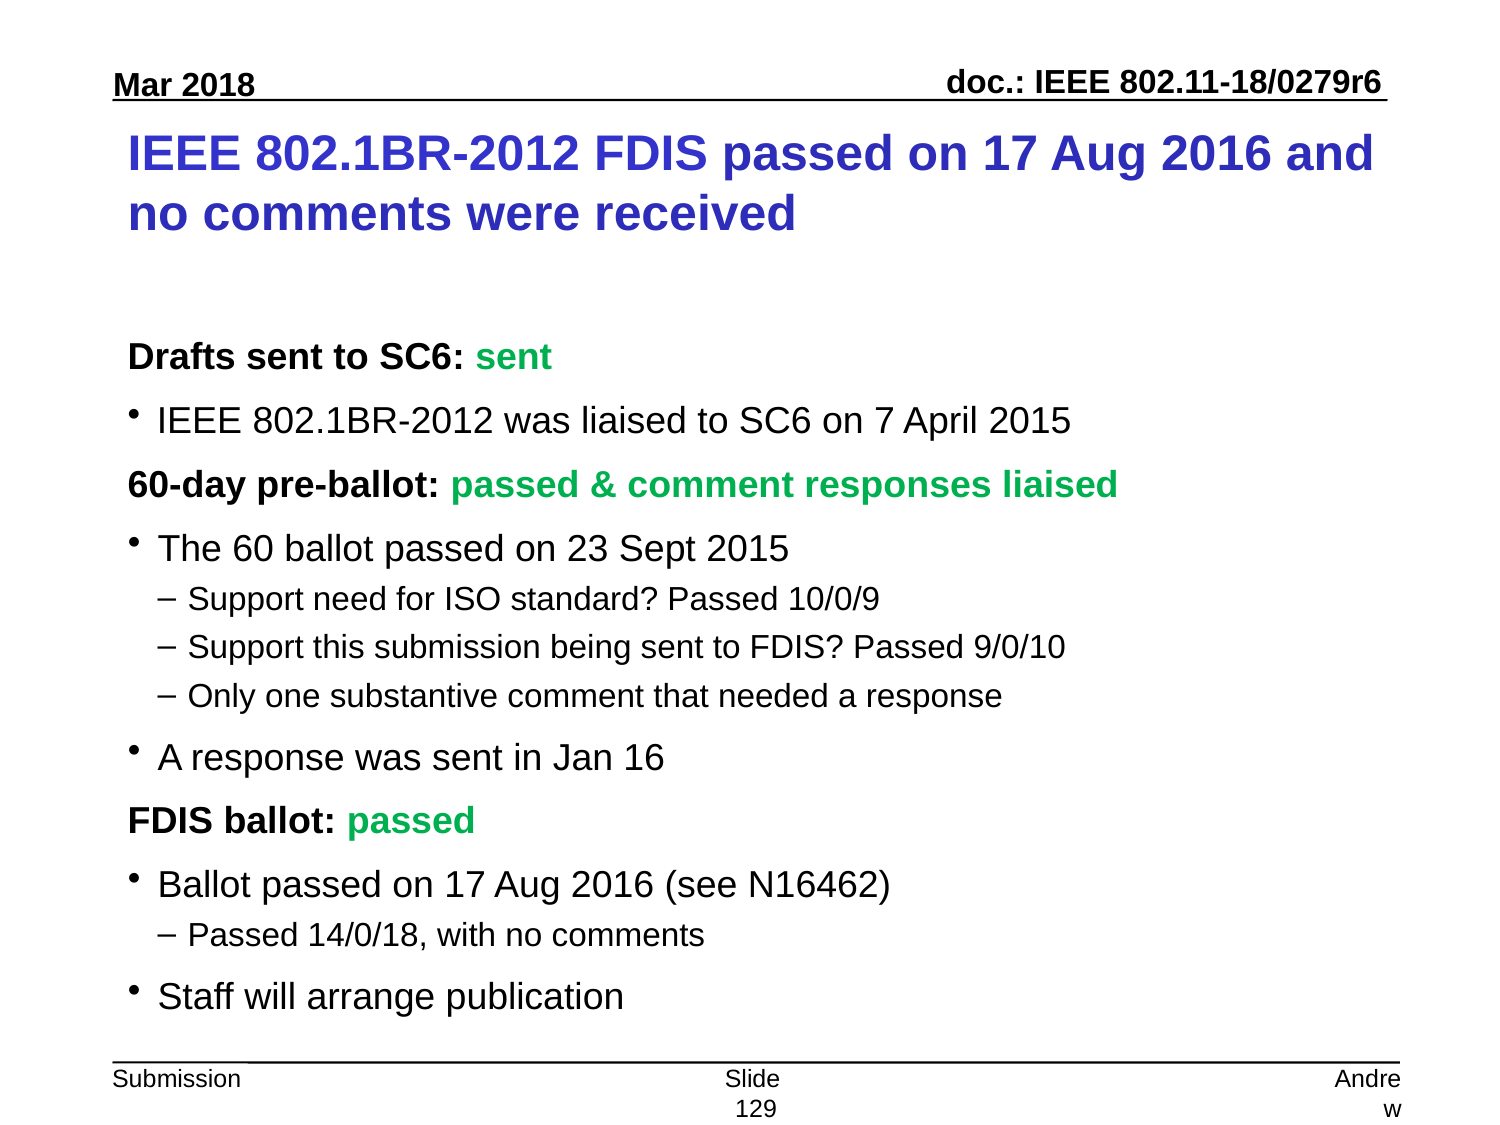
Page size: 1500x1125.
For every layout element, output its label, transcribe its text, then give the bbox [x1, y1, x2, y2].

footer Andrew Myles, Cisco [1320, 1061, 1402, 1093]
title IEEE 802.1BR-2012 FDIS passed on 17 Aug 2016 and no comments were received [112, 112, 1425, 288]
slide_number Slide 129 [709, 1061, 803, 1093]
list Drafts sent to SC6: sent IEEE 802.1BR-2012 was liaised to SC6 on 7 April 2015 60-day pre-ballot: passed & comment responses liaised The 60 ballot passed on 23 Sept 2015 Support need for ISO standard? Passed 10/0/9 Support this submission being sent to FDIS? Passed 9/0/10 Only one substantive comment that needed a response A response was sent in Jan 16 FDIS ballot: passed Ballot passed on 17 Aug 2016 (see N16462) Passed 14/0/18, with no comments Staff will arrange publication [112, 324, 1388, 1000]
